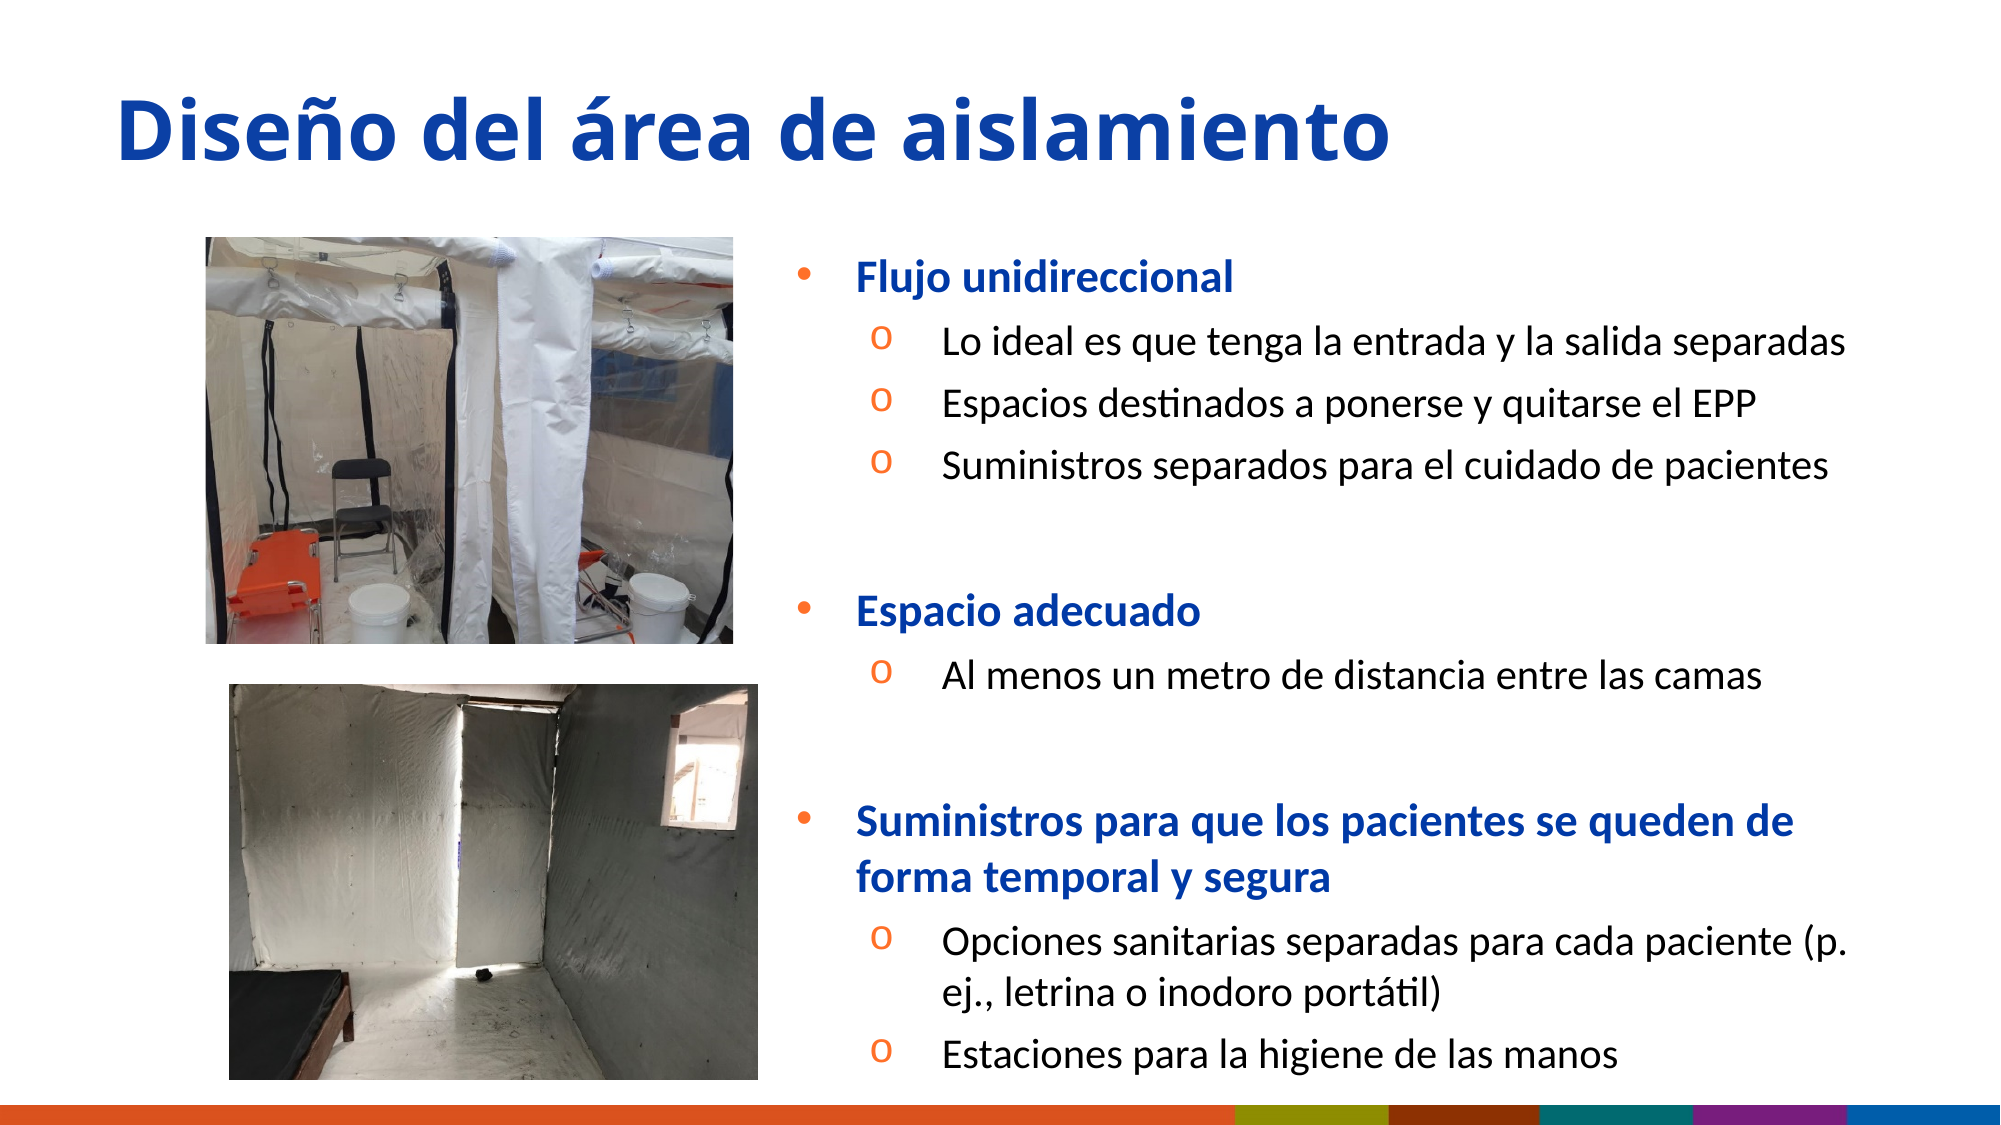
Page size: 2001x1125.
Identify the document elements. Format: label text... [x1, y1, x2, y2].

title Diseño del área de aislamiento [99, 45, 1900, 185]
picture [205, 237, 734, 645]
picture [0, 1105, 2000, 1125]
list Flujo unidireccional Lo ideal es que tenga la entrada y la salida separadas Espacios destinados a ponerse y quitarse el EPP Suministros separados para el cuidado de pacientes Espacio adecuado Al menos un metro de distancia entre las camas Suministros para que los pacientes se queden de forma temporal y segura Opciones sanitarias separadas para cada paciente (p. ej., letrina o inodoro portátil) Estaciones para la higiene de las manos [781, 237, 1900, 1089]
picture [229, 684, 758, 1081]
